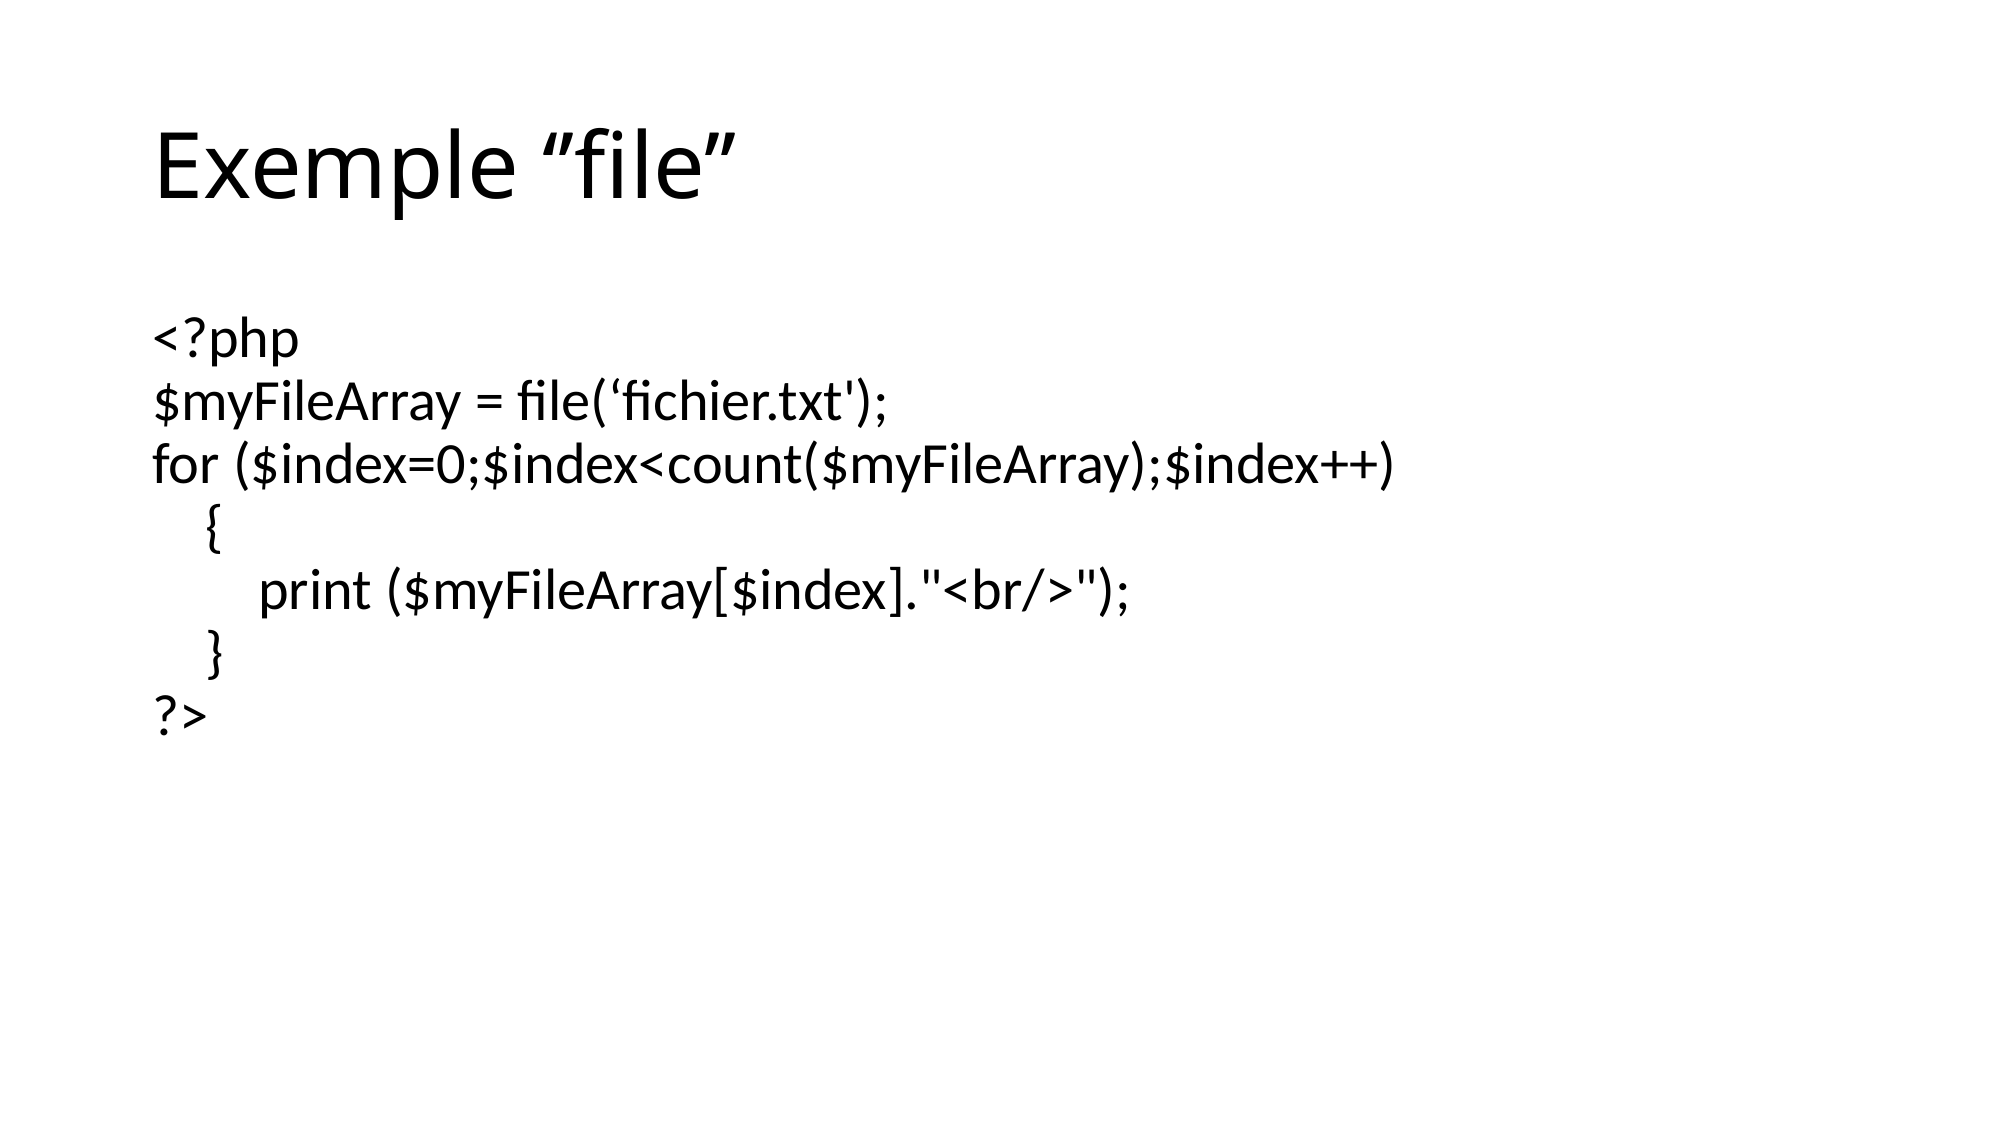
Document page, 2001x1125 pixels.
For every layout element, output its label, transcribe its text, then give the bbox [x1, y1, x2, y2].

list <?php $myFileArray = file(‘fichier.txt'); for ($index=0;$index<count($myFileArray);$index++) { print ($myFileArray[$index]."<br/>"); } ?> [137, 299, 1863, 1014]
title Exemple ‘’file’’ [137, 59, 1863, 278]
